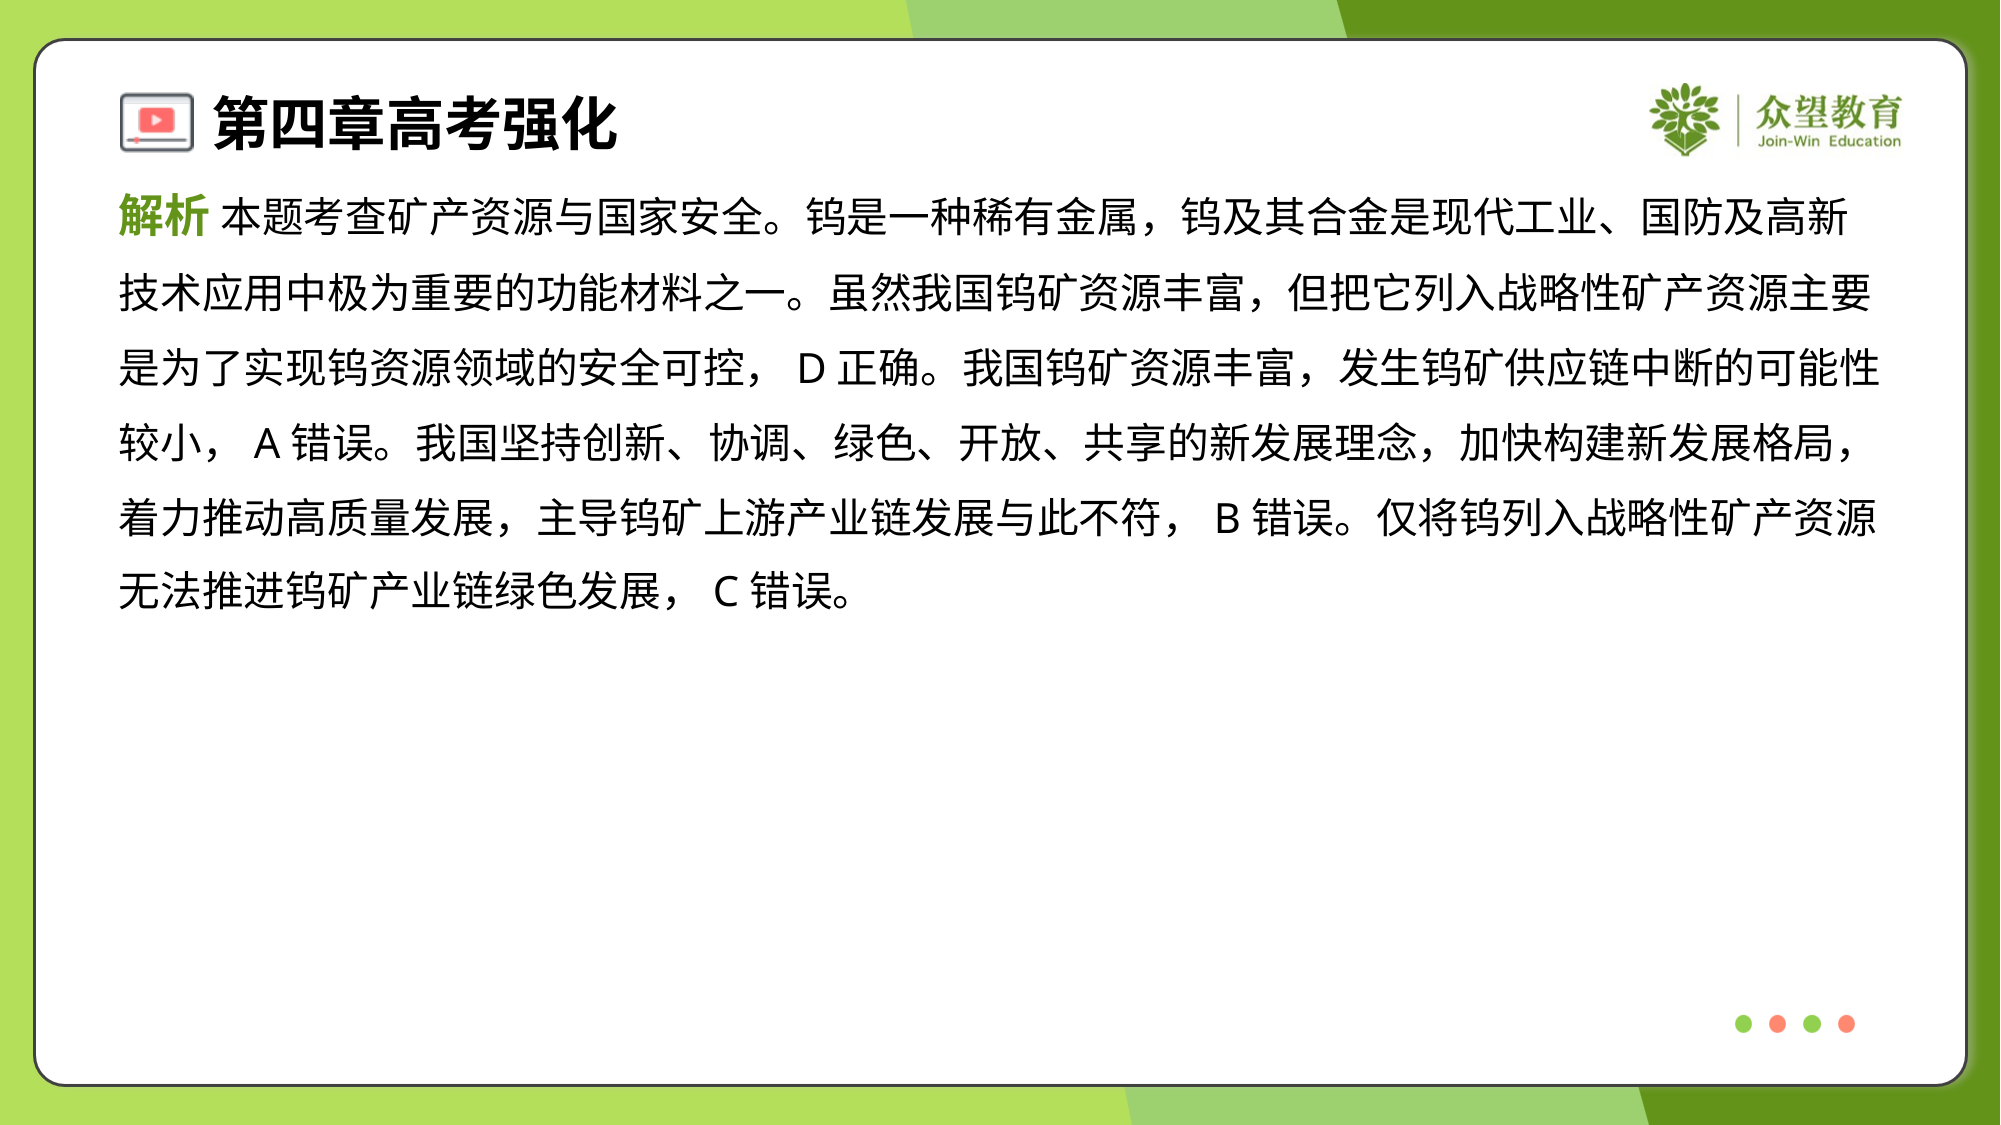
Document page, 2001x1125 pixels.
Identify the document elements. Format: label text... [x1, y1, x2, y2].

text_box 解析 本题考查矿产资源与国家安全。钨是一种稀有金属，钨及其合金是现代工业、国防及高新 技术应用中极为重要的功能材料之一。虽然我国钨矿资源丰富，但把它列入战略性矿产资源主要 是为了实现钨资源领域的安全可控，D正确。我国钨矿资源丰富，发生钨矿供应链中断的可能性 较小，A错误。我国坚持创新、协调、绿色、开放、共享的新发展理念，加快构建新发展格局， 着力推动高质量发展，主导钨矿上游产业链发展与此不符，B错误。仅将钨列入战略性矿产资源 无法推进钨矿产业链绿色发展，C错误。 [118, 164, 1883, 608]
picture [0, 0, 2000, 1125]
